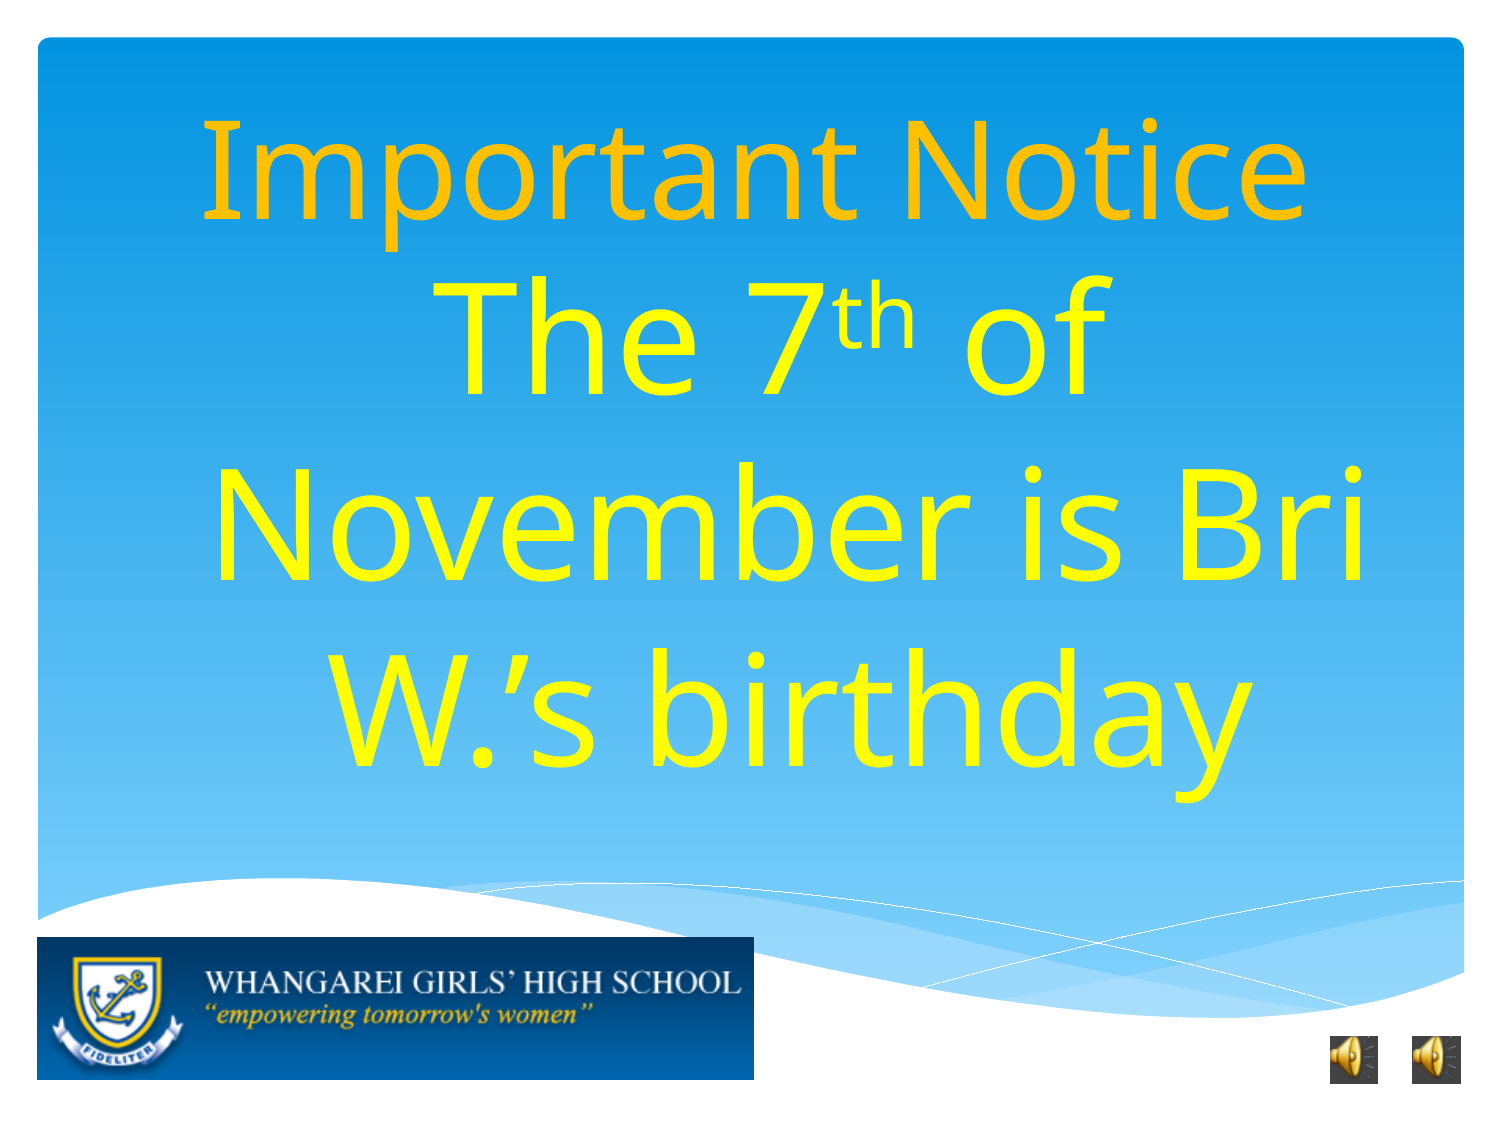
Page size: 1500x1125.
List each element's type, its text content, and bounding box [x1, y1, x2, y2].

picture [37, 937, 754, 1080]
text_box Important Notice [149, 37, 1362, 255]
picture [1328, 1034, 1380, 1086]
picture [1411, 1034, 1462, 1086]
text_box The 7th of November is Bri W.’s birthday [149, 231, 1391, 963]
